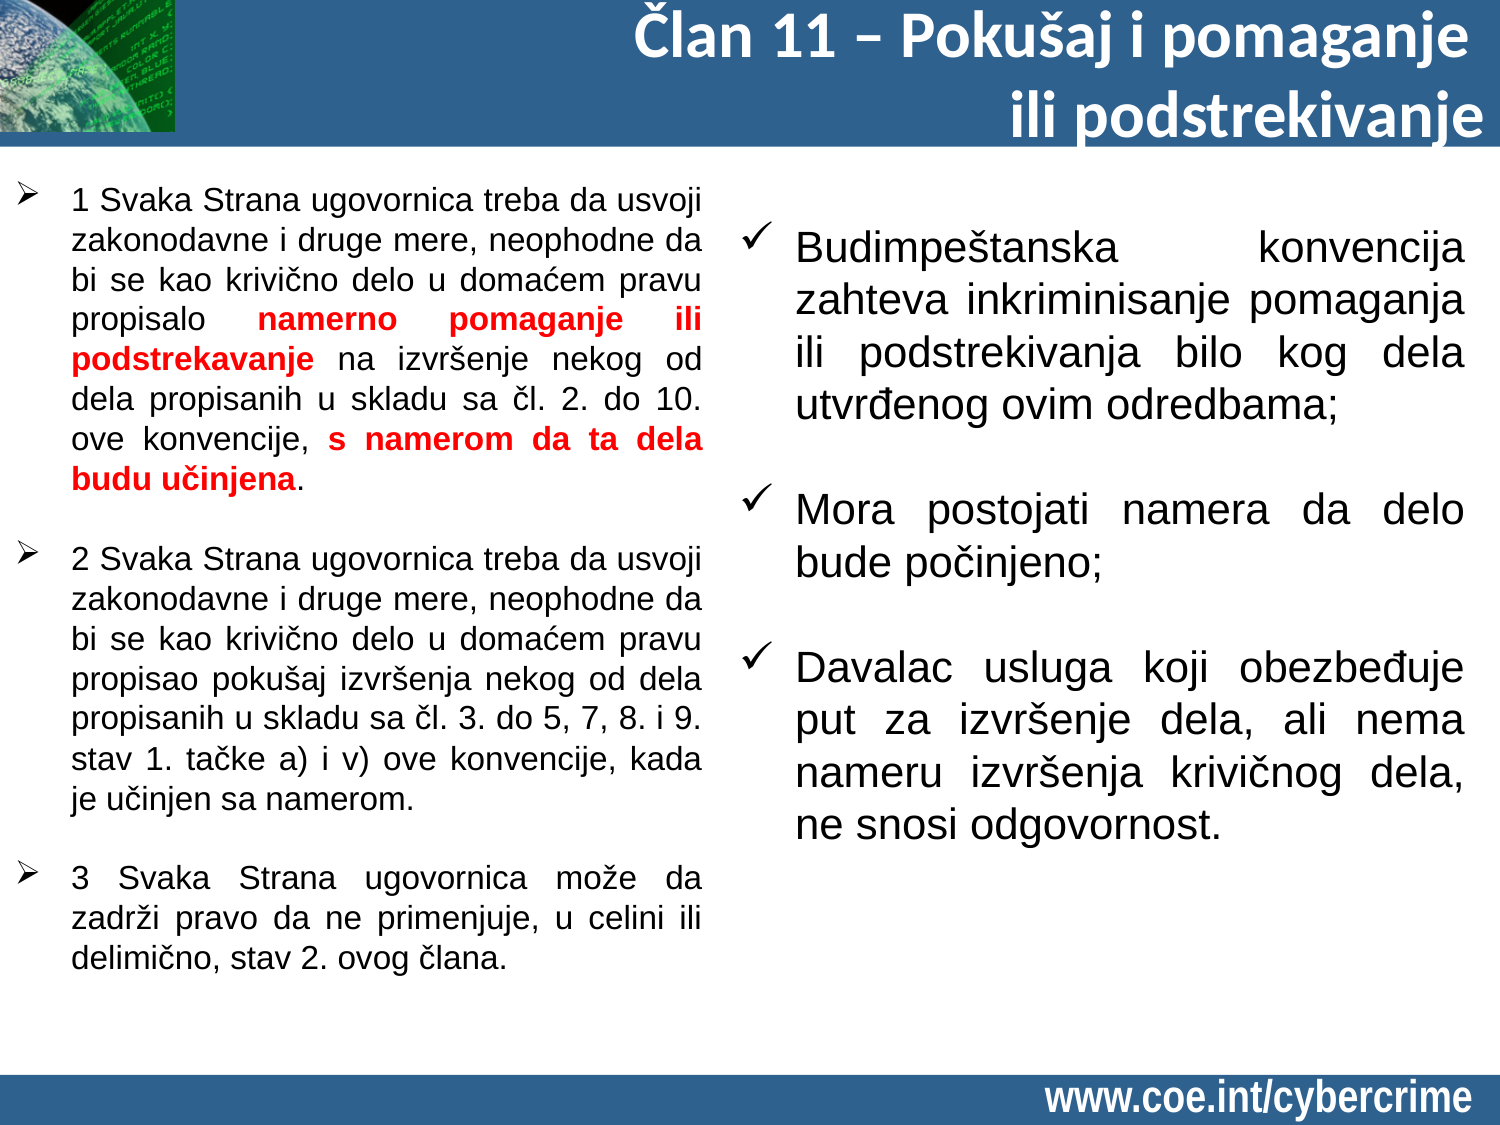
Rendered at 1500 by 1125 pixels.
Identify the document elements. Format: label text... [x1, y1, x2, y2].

text_box www.coe.int/cybercrime [1030, 1059, 1500, 1125]
picture [0, 0, 175, 132]
text_box 1 Svaka Strana ugovornica treba da usvoji zakonodavne i druge mere, neophodne da bi se kao krivično delo u domaćem pravu propisalo namerno pomaganje ili podstrekavanje na izvršenje nekog od dela propisanih u skladu sa čl. 2. do 10. ove konvencije, s namerom da ta dela budu učinjena. 2 Svaka Strana ugovornica treba da usvoji zakonodavne i druge mere, neophodne da bi se kao krivično delo u domaćem pravu propisao pokušaj izvršenja nekog od dela propisanih u skladu sa čl. 3. do 5, 7, 8. i 9. stav 1. tačke a) i v) ove konvencije, kada je učinjen sa namerom. 3 Svaka Strana ugovornica može da zadrži pravo da ne primenjuje, u celini ili delimično, stav 2. ovog člana. [0, 170, 718, 984]
text_box Budimpeštanska konvencija zahteva inkriminisanje pomaganja ili podstrekivanja bilo kog dela utvrđenog ovim odredbama; Mora postojati namera da delo bude počinjeno; Davalac usluga koji obezbeđuje put za izvršenje dela, ali nema nameru izvršenja krivičnog dela, ne snosi odgovornost. [724, 211, 1480, 856]
text_box Član 11 – Pokušaj i pomaganje ili podstrekivanje [0, 0, 1500, 149]
text_box [0, 1073, 1030, 1125]
